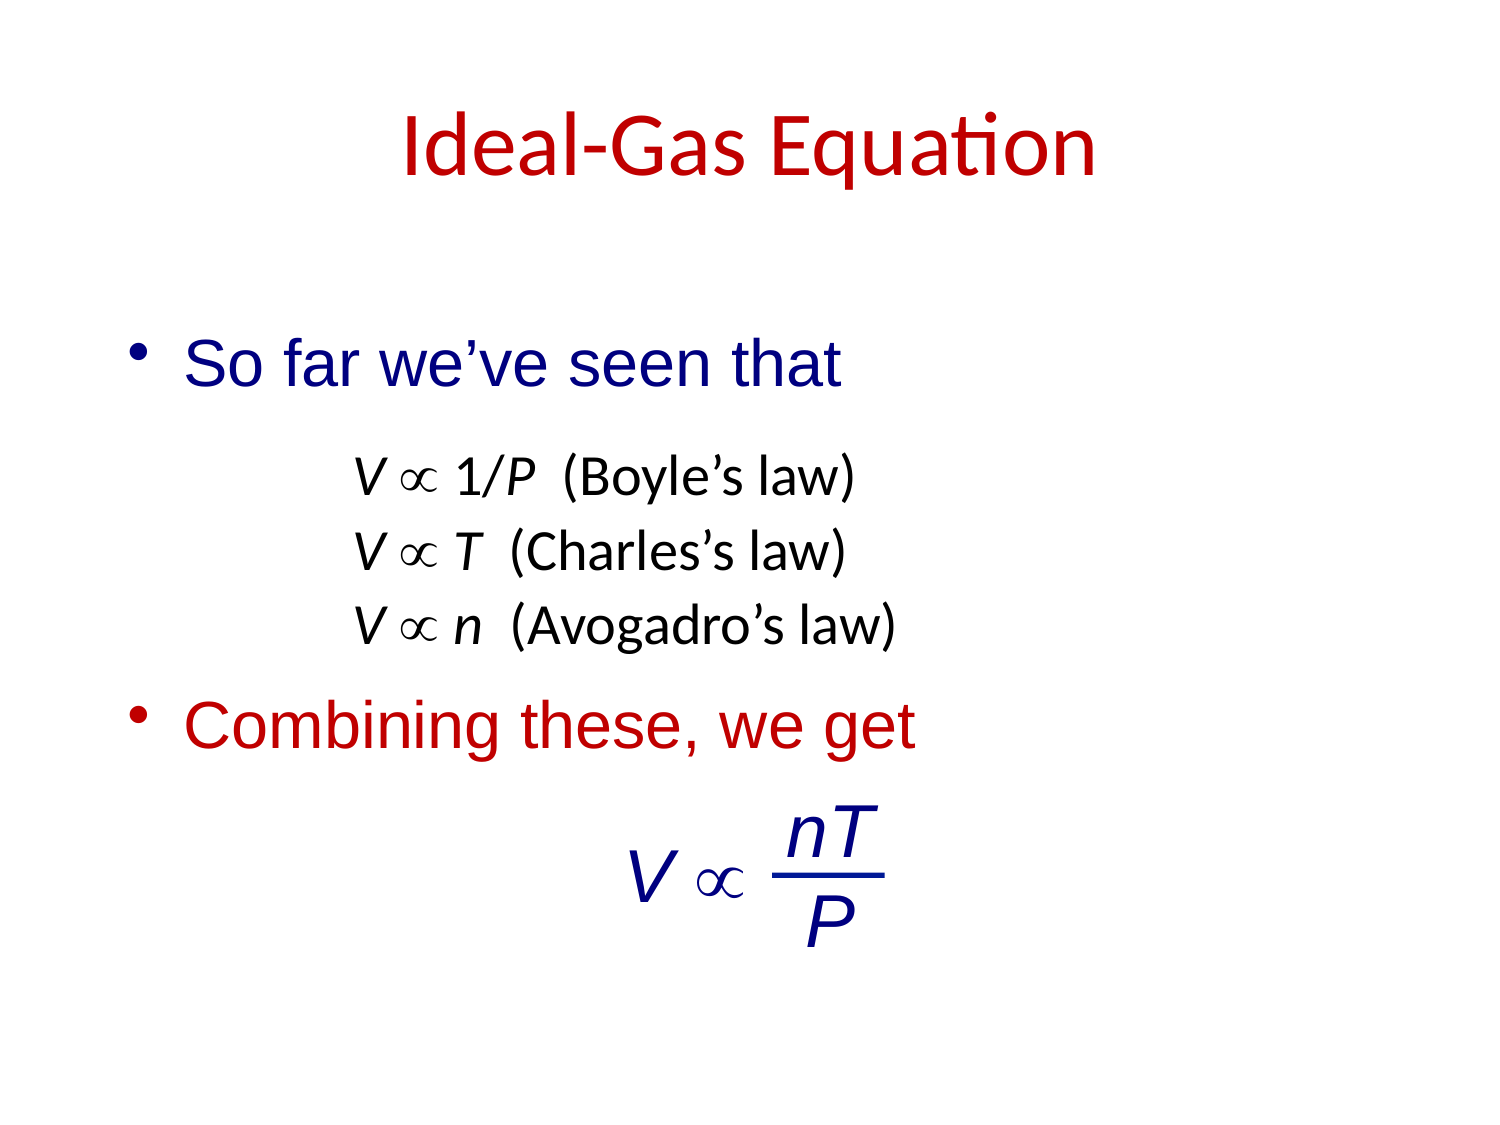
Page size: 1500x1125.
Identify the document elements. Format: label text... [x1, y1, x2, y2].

text_box So far we’ve seen that [112, 312, 888, 413]
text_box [112, 674, 976, 971]
list V  1/P (Boyle’s law) V  T (Charles’s law) V  n (Avogadro’s law) [112, 437, 1388, 688]
title Ideal-Gas Equation [75, 45, 1425, 233]
